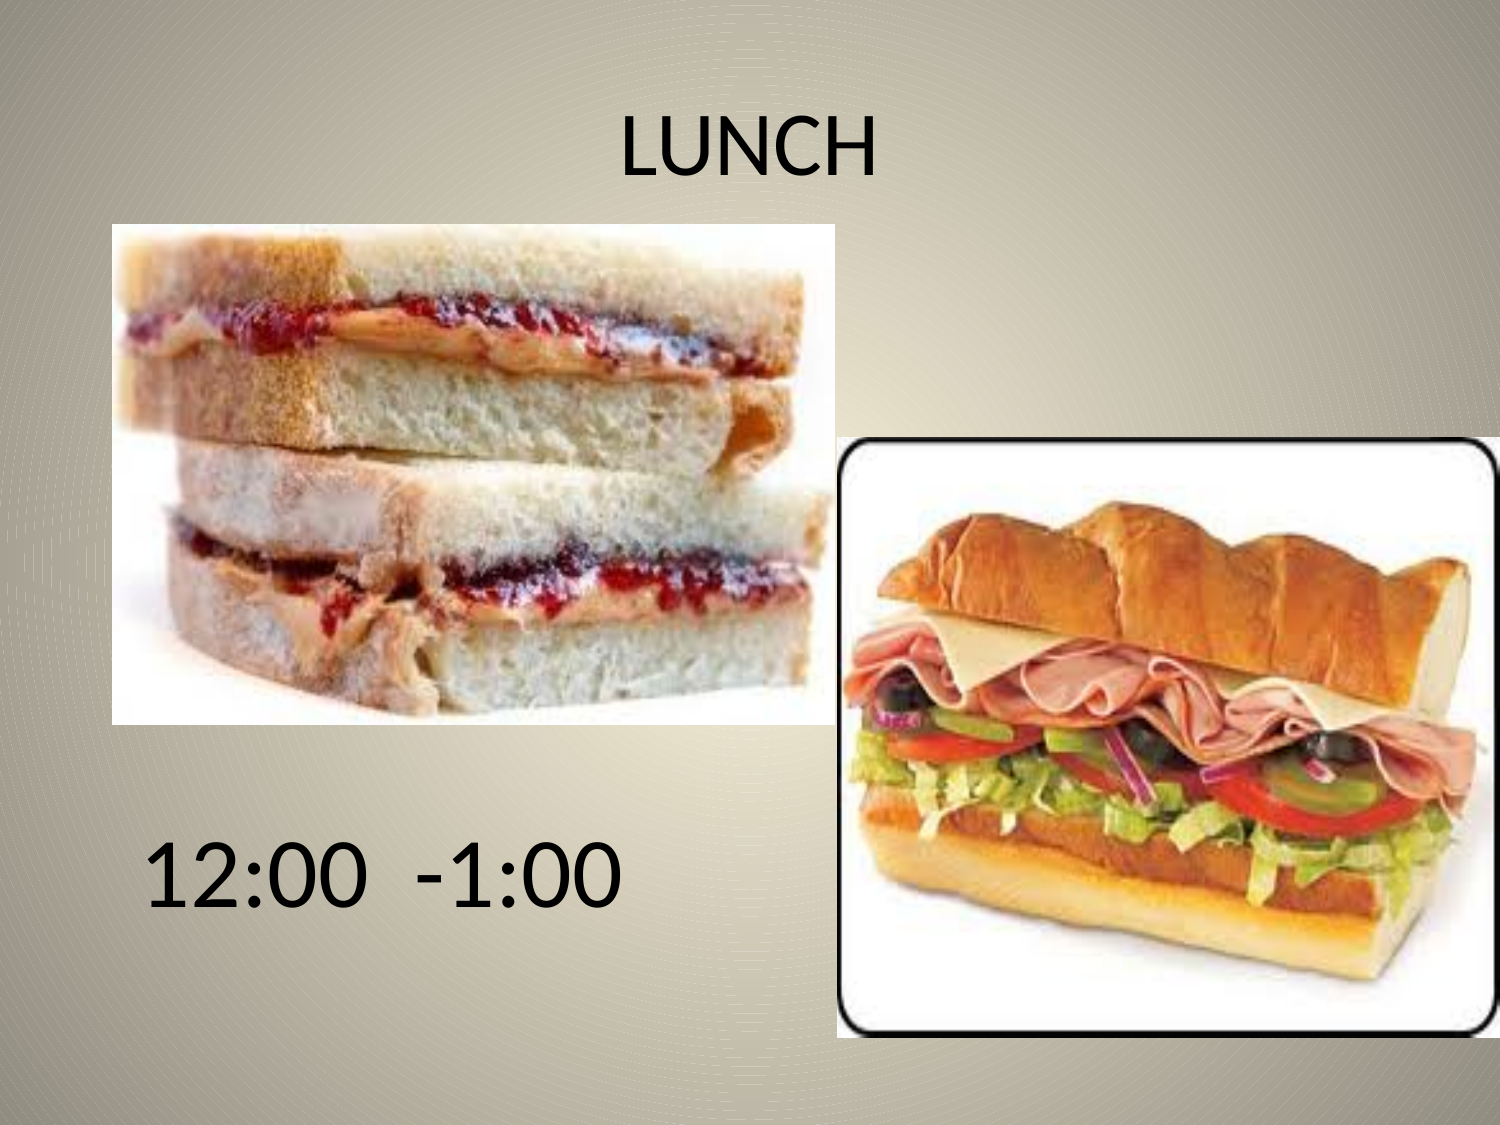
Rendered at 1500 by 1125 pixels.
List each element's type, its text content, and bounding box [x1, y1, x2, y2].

title LUNCH [75, 45, 1425, 233]
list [837, 437, 1500, 1038]
picture [112, 224, 835, 726]
text_box 12:00 -1:00 [124, 800, 650, 935]
